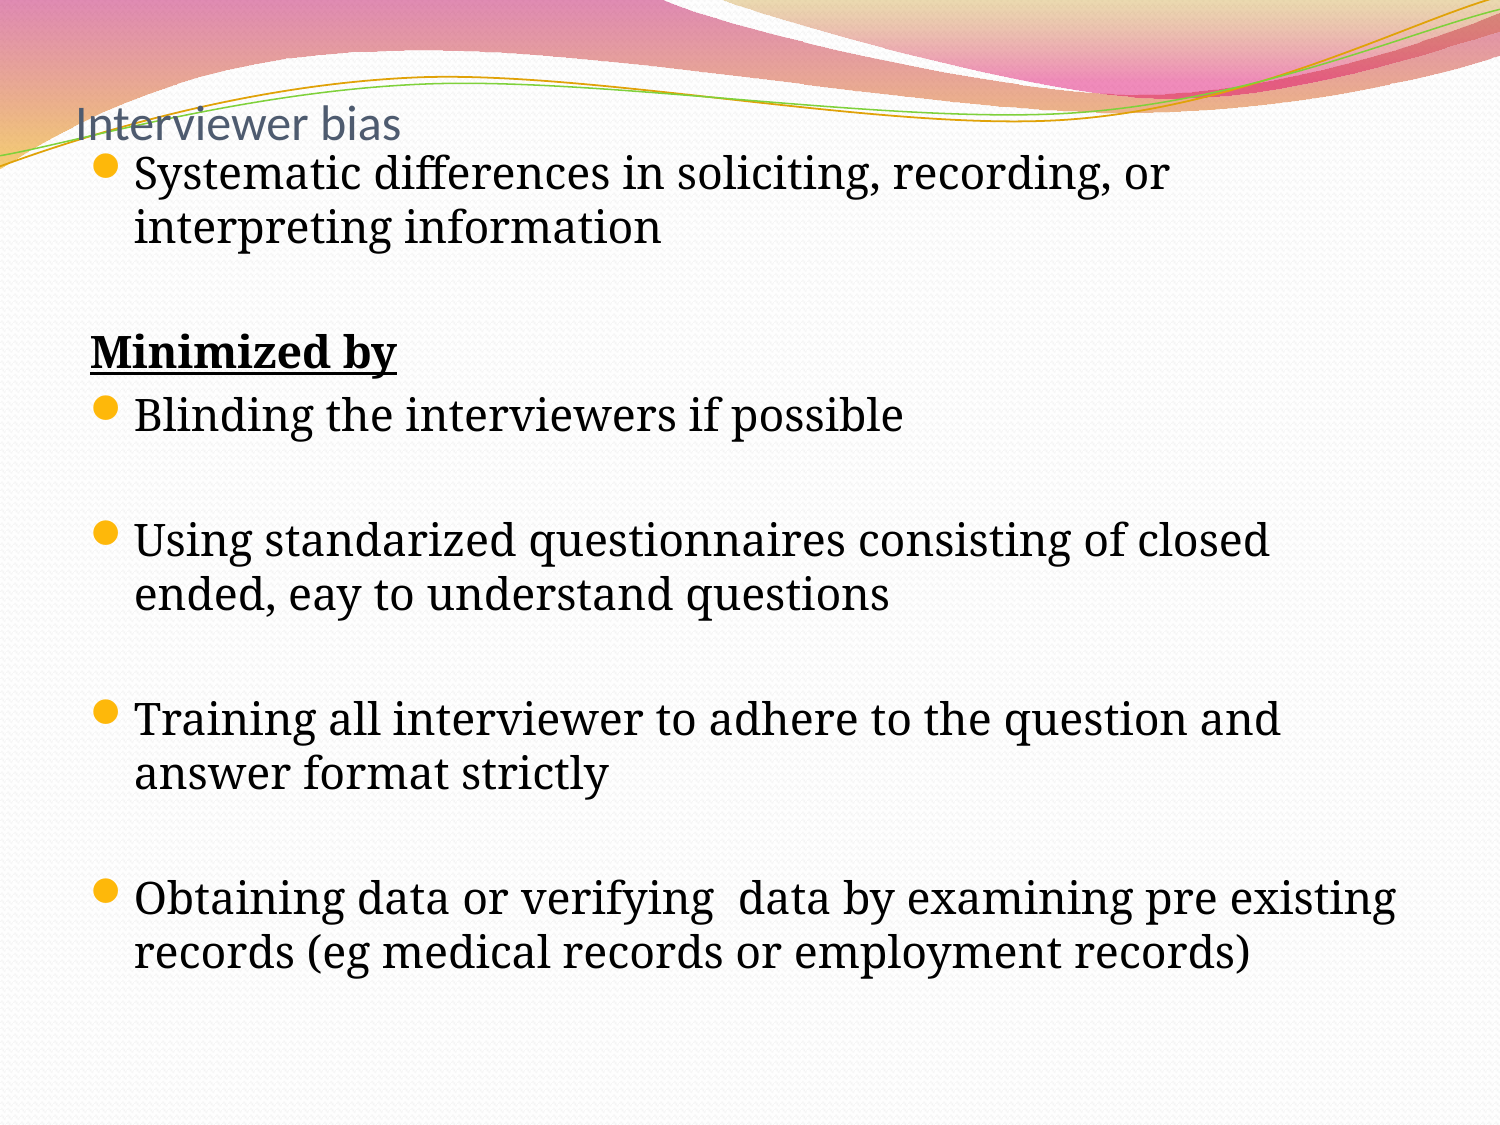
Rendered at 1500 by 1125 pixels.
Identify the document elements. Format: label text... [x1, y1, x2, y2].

list Systematic differences in soliciting, recording, or interpreting information Minimized by Blinding the interviewers if possible Using standarized questionnaires consisting of closed ended, eay to understand questions Training all interviewer to adhere to the question and answer format strictly Obtaining data or verifying data by examining pre existing records (eg medical records or employment records) [75, 137, 1425, 1005]
title Interviewer bias [75, 45, 1425, 137]
